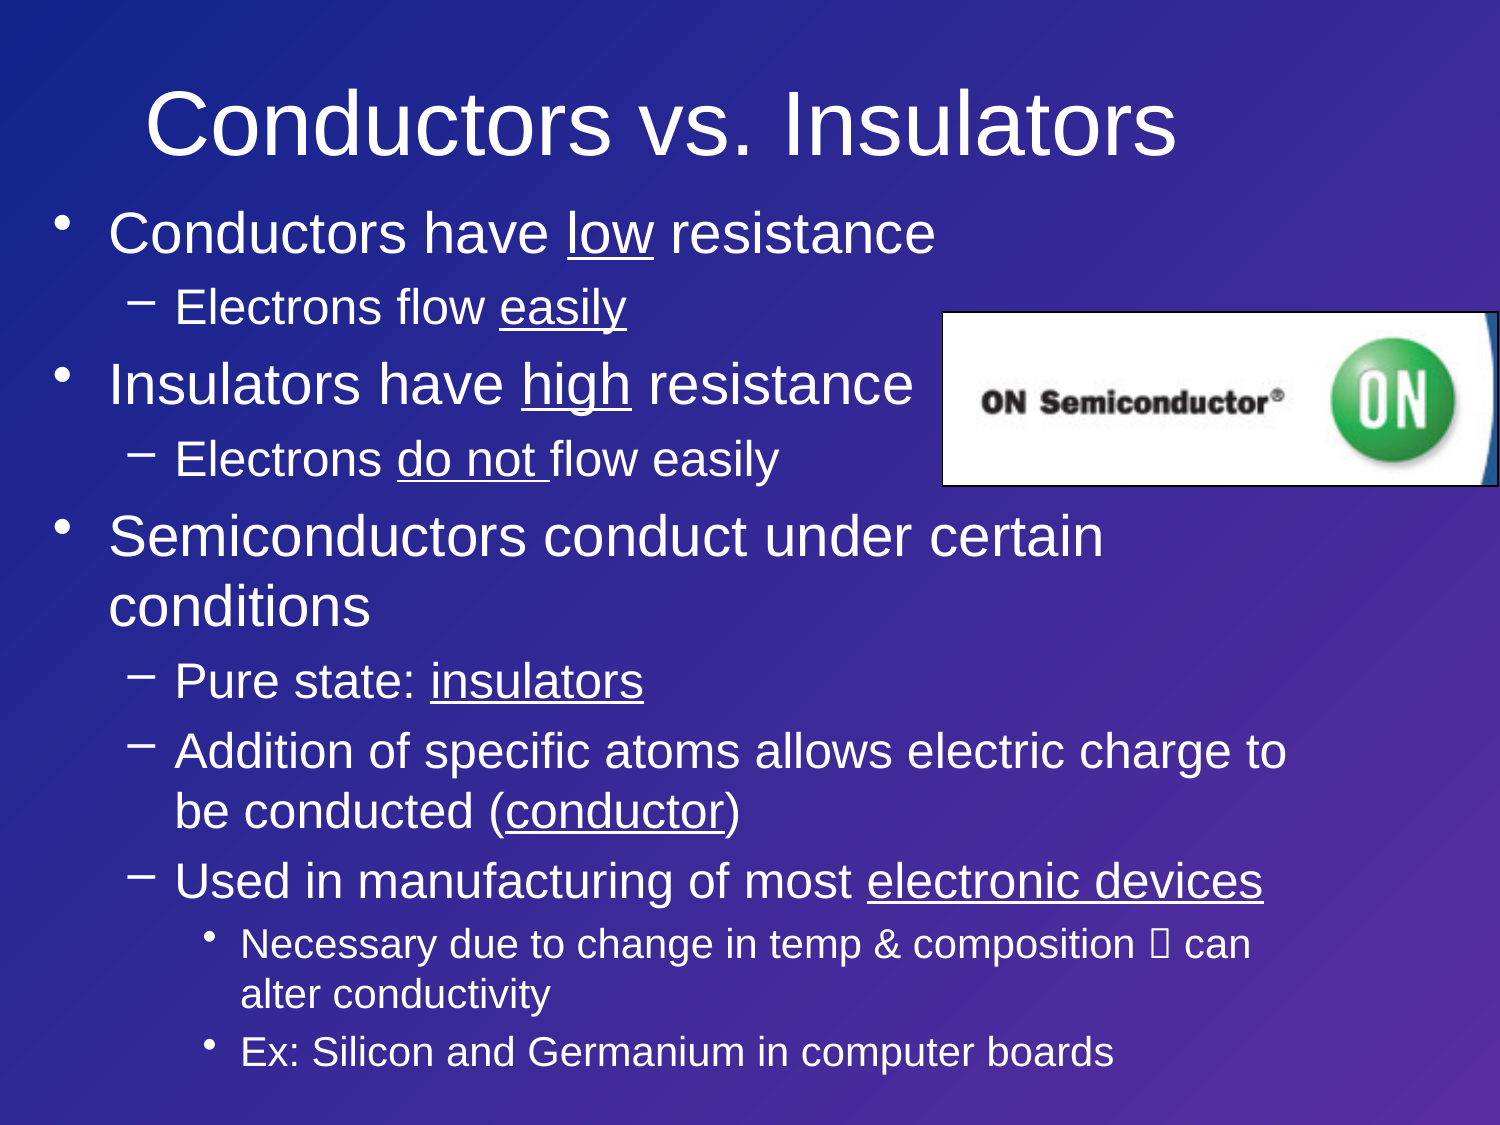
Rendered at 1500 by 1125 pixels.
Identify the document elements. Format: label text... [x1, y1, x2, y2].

list Conductors have low resistance Electrons flow easily Insulators have high resistance Electrons do not flow easily Semiconductors conduct under certain conditions Pure state: insulators Addition of specific atoms allows electric charge to be conducted (conductor) Used in manufacturing of most electronic devices Necessary due to change in temp & composition  can alter conductivity Ex: Silicon and Germanium in computer boards [37, 187, 1313, 863]
title Conductors vs. Insulators [24, 24, 1301, 213]
picture [942, 312, 1498, 486]
